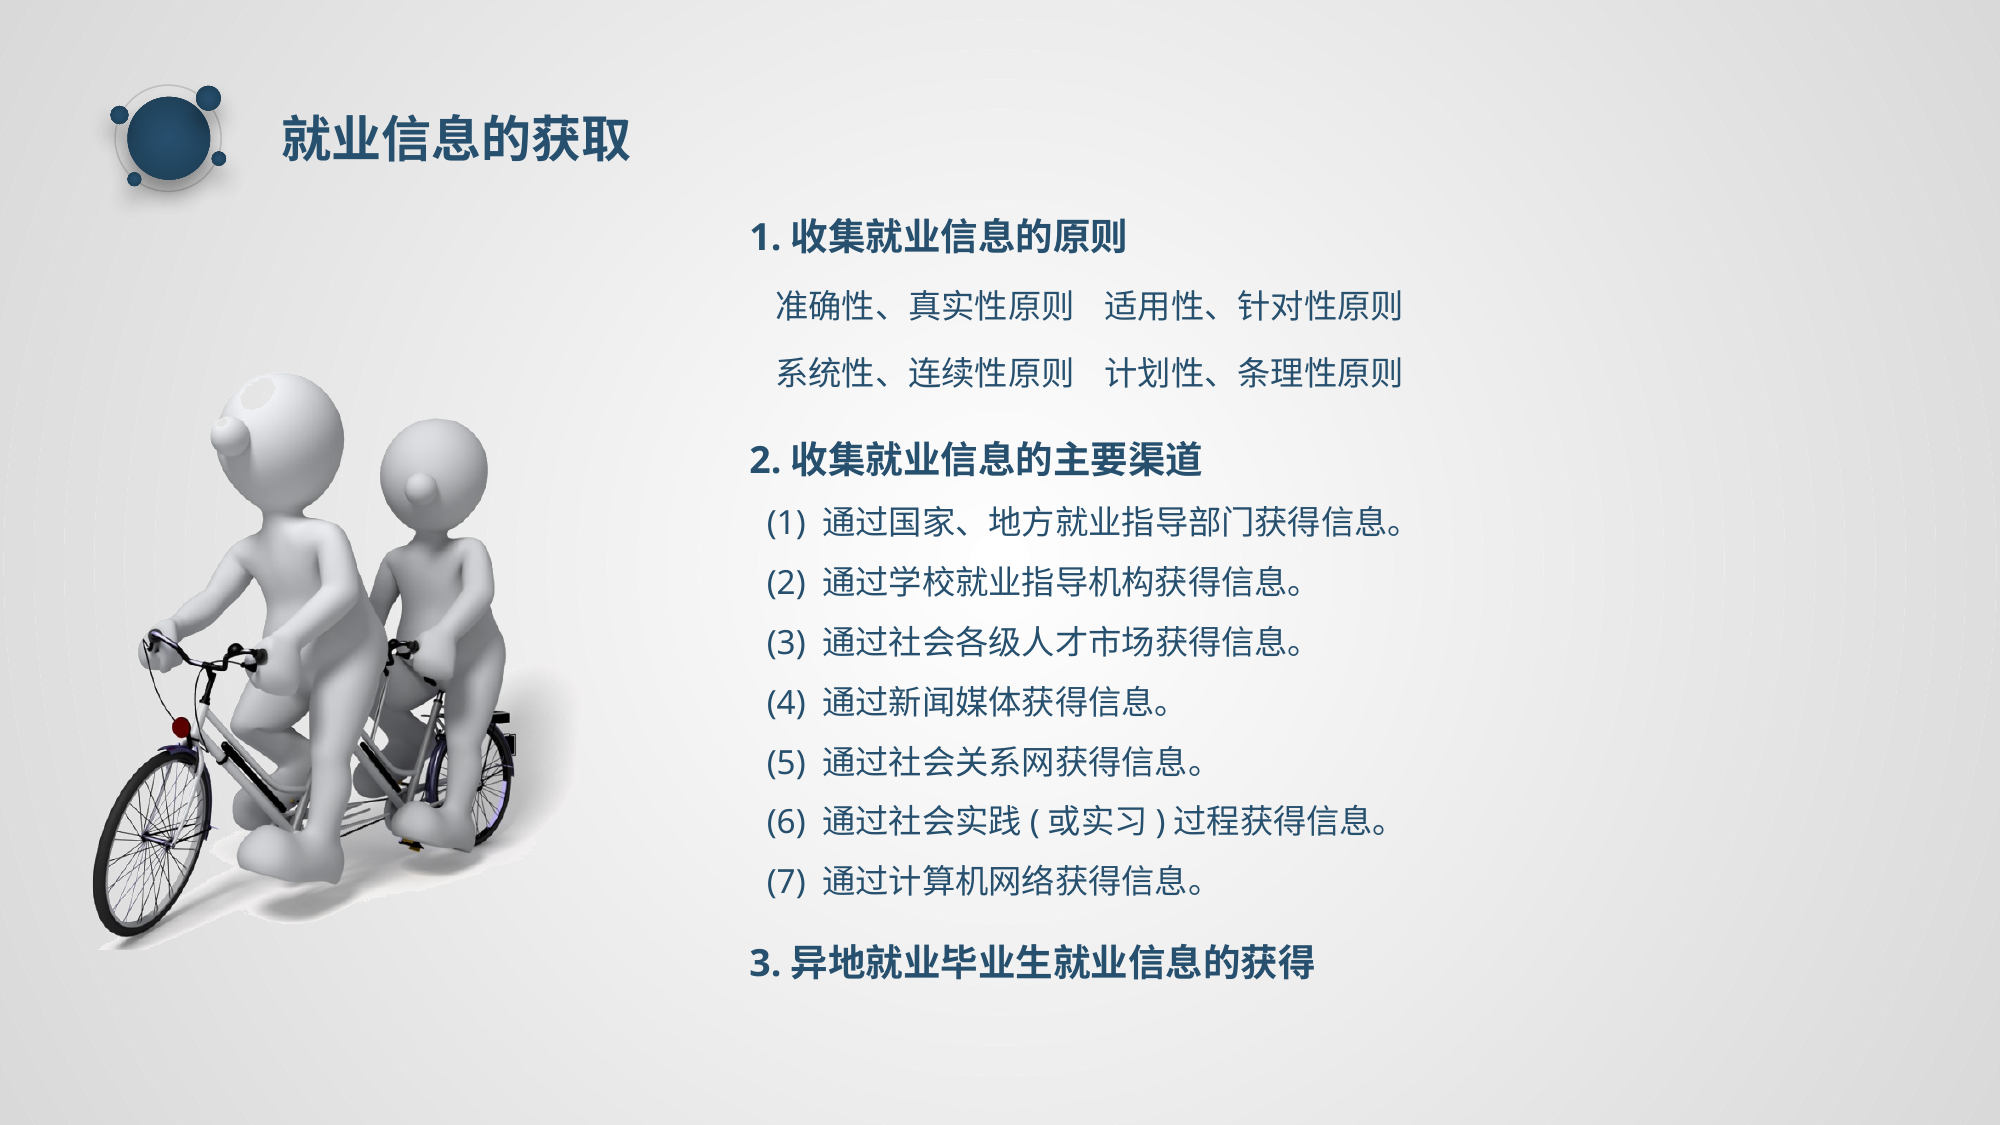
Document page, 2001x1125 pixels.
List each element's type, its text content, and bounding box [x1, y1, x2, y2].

text_box 就业信息的获取 [266, 100, 647, 176]
picture [14, 358, 605, 950]
text_box 2.收集就业信息的主要渠道 (1) 通过国家、地方就业指导部门获得信息。 (2) 通过学校就业指导机构获得信息。 (3) 通过社会各级人才市场获得信息。 (4) 通过新闻媒体获得信息。 (5) 通过社会关系网获得信息。 (6) 通过社会实践(或实习)过程获得信息。 (7) 通过计算机网络获得信息。 [734, 406, 1780, 908]
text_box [110, 85, 226, 192]
text_box 3.异地就业毕业生就业信息的获得 [734, 908, 1780, 992]
text_box 1.收集就业信息的原则 准确性、真实性原则 适用性、针对性原则 系统性、连续性原则 计划性、条理性原则 [734, 183, 1780, 401]
